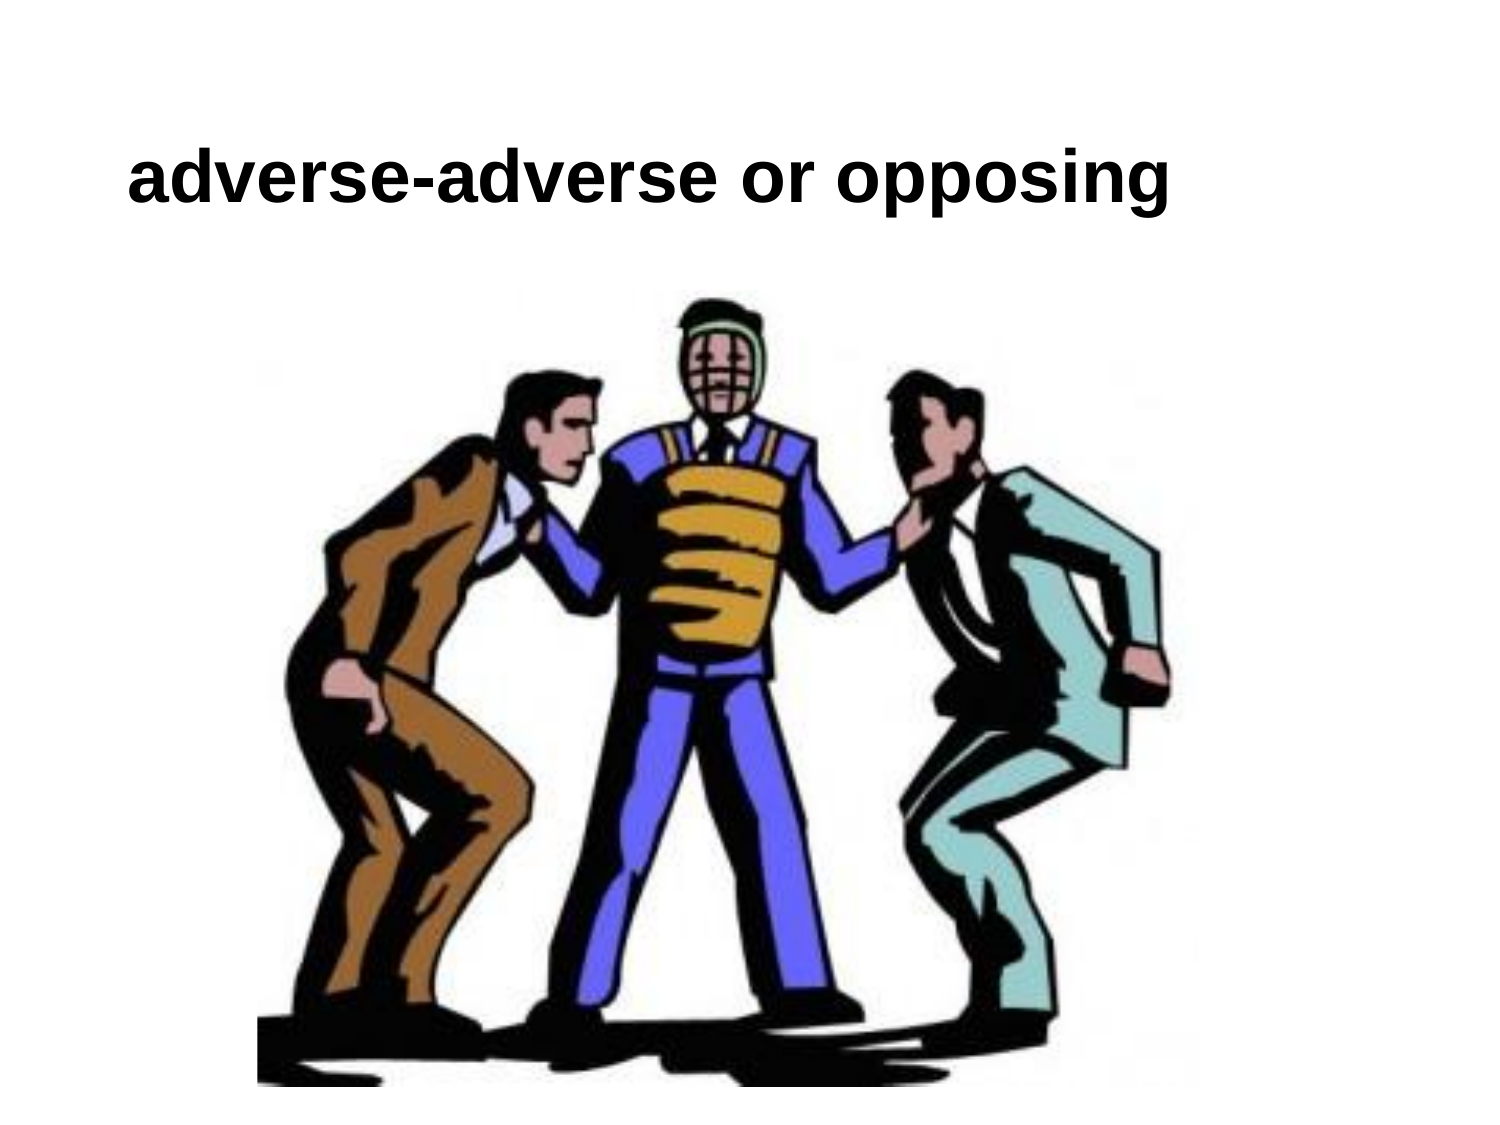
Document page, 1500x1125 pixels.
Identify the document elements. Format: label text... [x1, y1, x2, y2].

title adverse-adverse or opposing [75, 14, 1425, 233]
text_box [257, 290, 1199, 1087]
